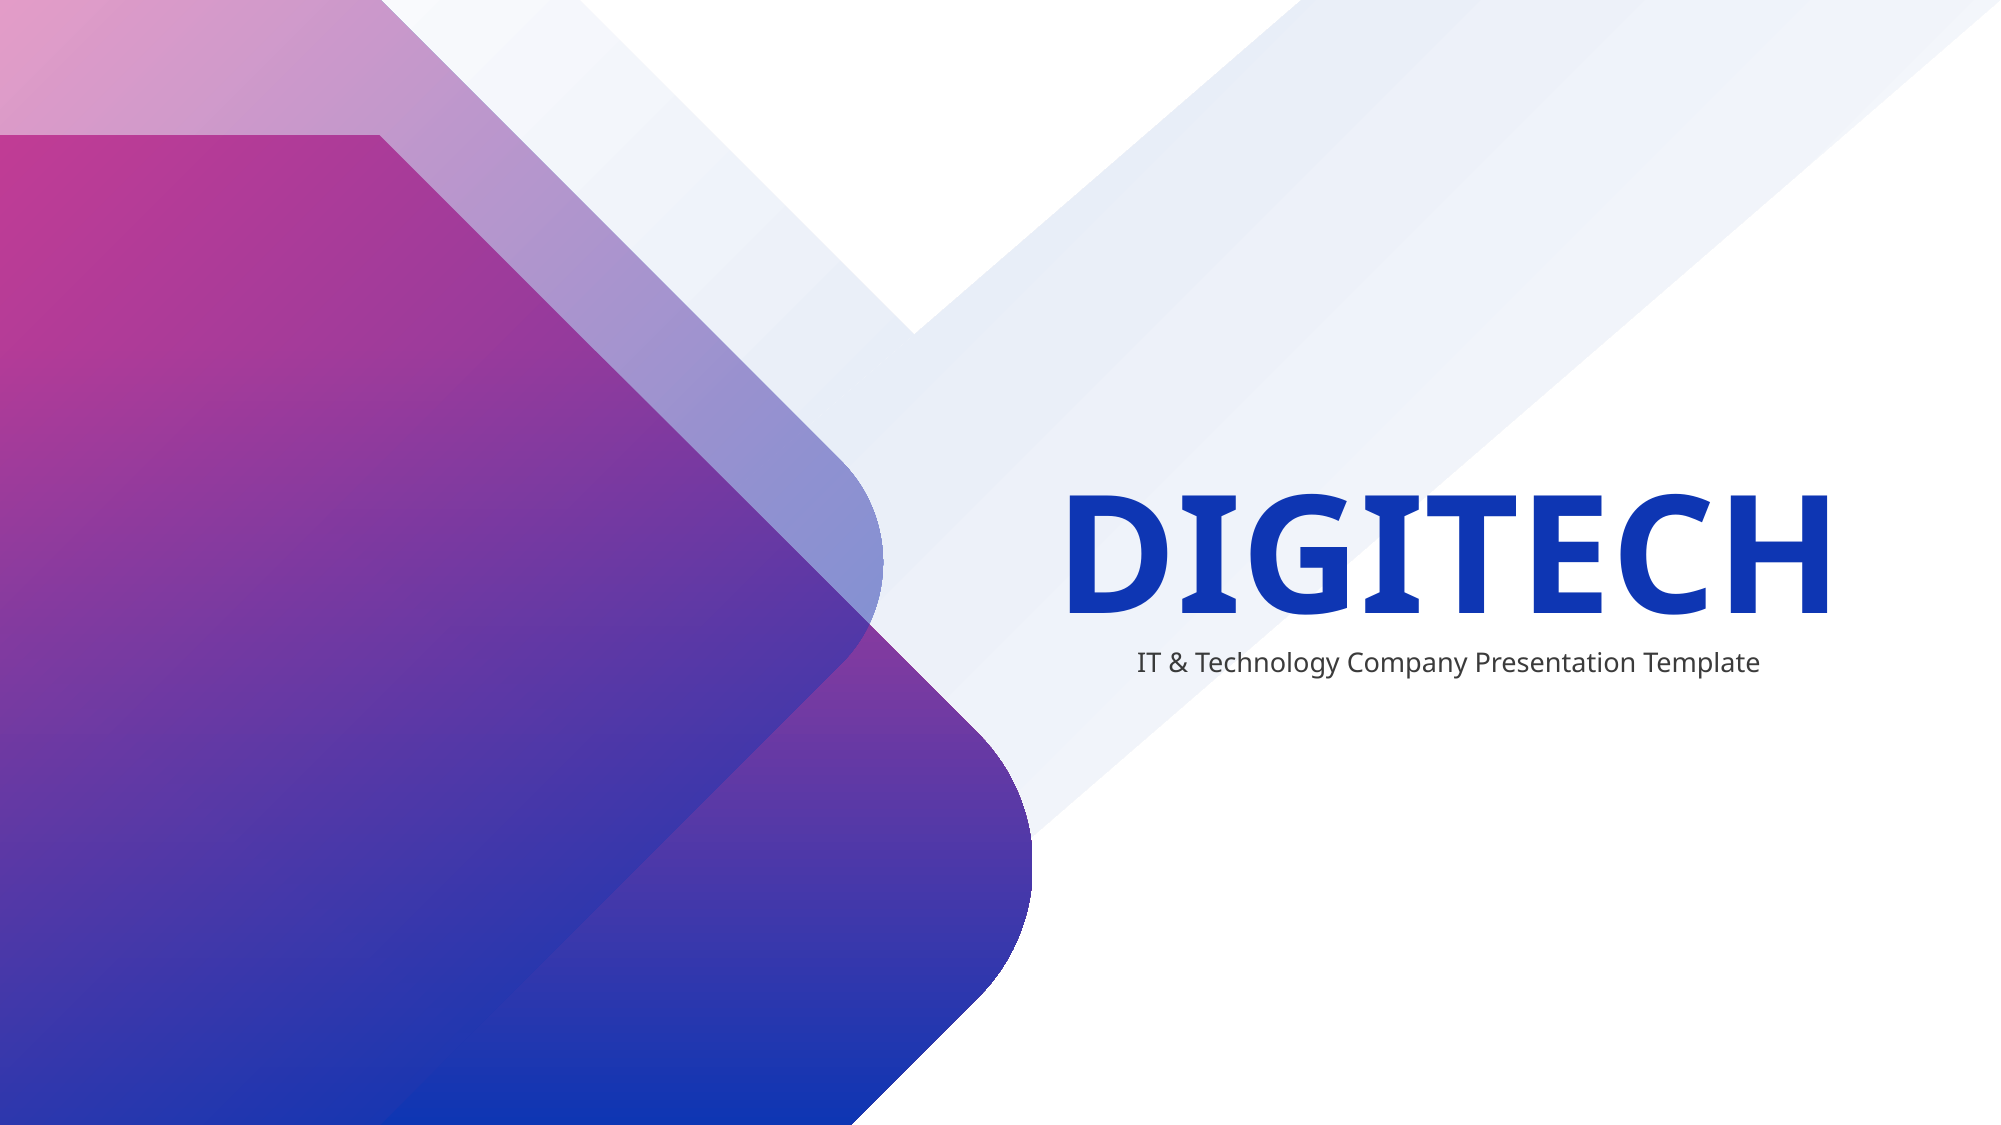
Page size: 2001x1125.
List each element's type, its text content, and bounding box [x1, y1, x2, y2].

text_box IT & Technology Company Presentation Template [1045, 638, 1852, 686]
picture [0, 0, 884, 1125]
text_box DIGITECH [1037, 441, 1860, 654]
